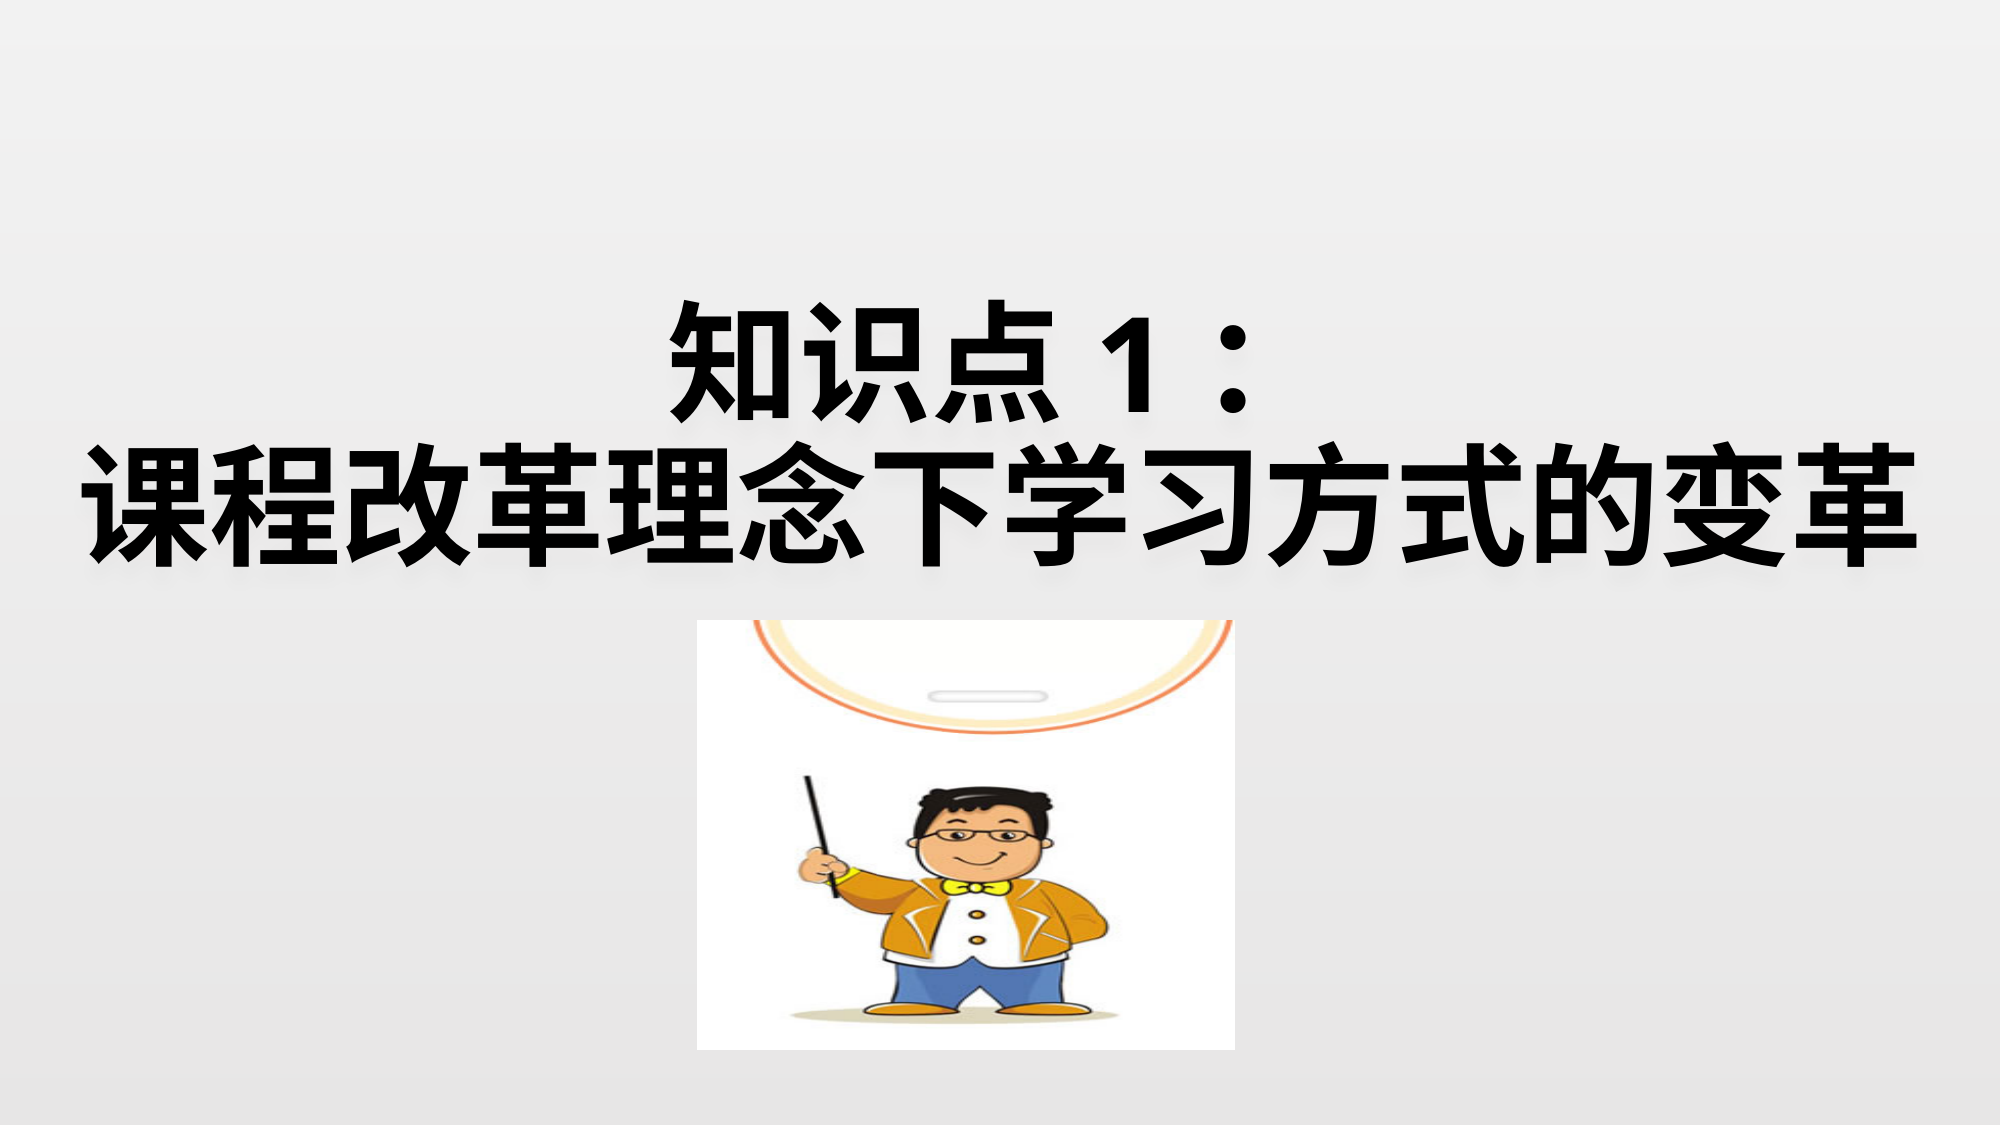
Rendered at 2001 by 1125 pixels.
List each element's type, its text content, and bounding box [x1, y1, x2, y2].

picture [697, 620, 1235, 1050]
title 知识点1： 课程改革理念下学习方式的变革 [54, 287, 1946, 596]
